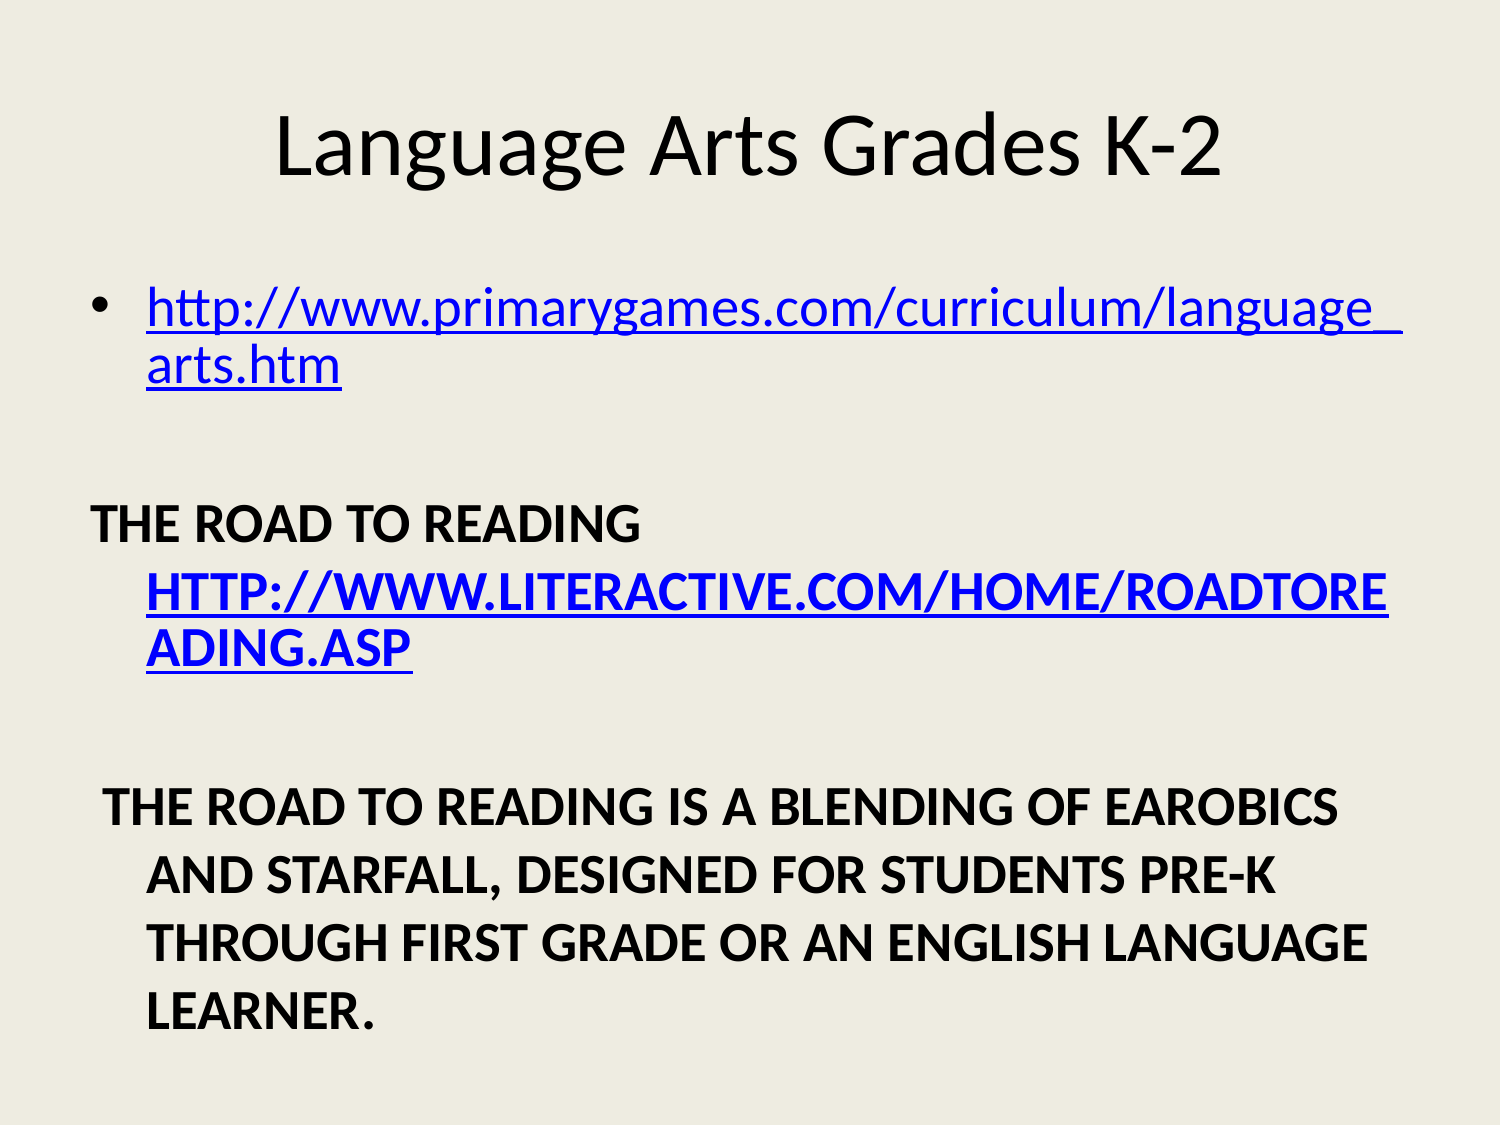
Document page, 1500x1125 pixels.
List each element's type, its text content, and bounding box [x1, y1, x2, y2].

title Language Arts Grades K-2 [75, 45, 1425, 233]
list http://www.primarygames.com/curriculum/language_arts.htm the road to reading http://www.literactive.com/Home/roadtoreading.asp The road to reading is a blending of Earobics and Starfall, designed for students pre-K through first grade or an English Language Learner. [75, 262, 1425, 1005]
